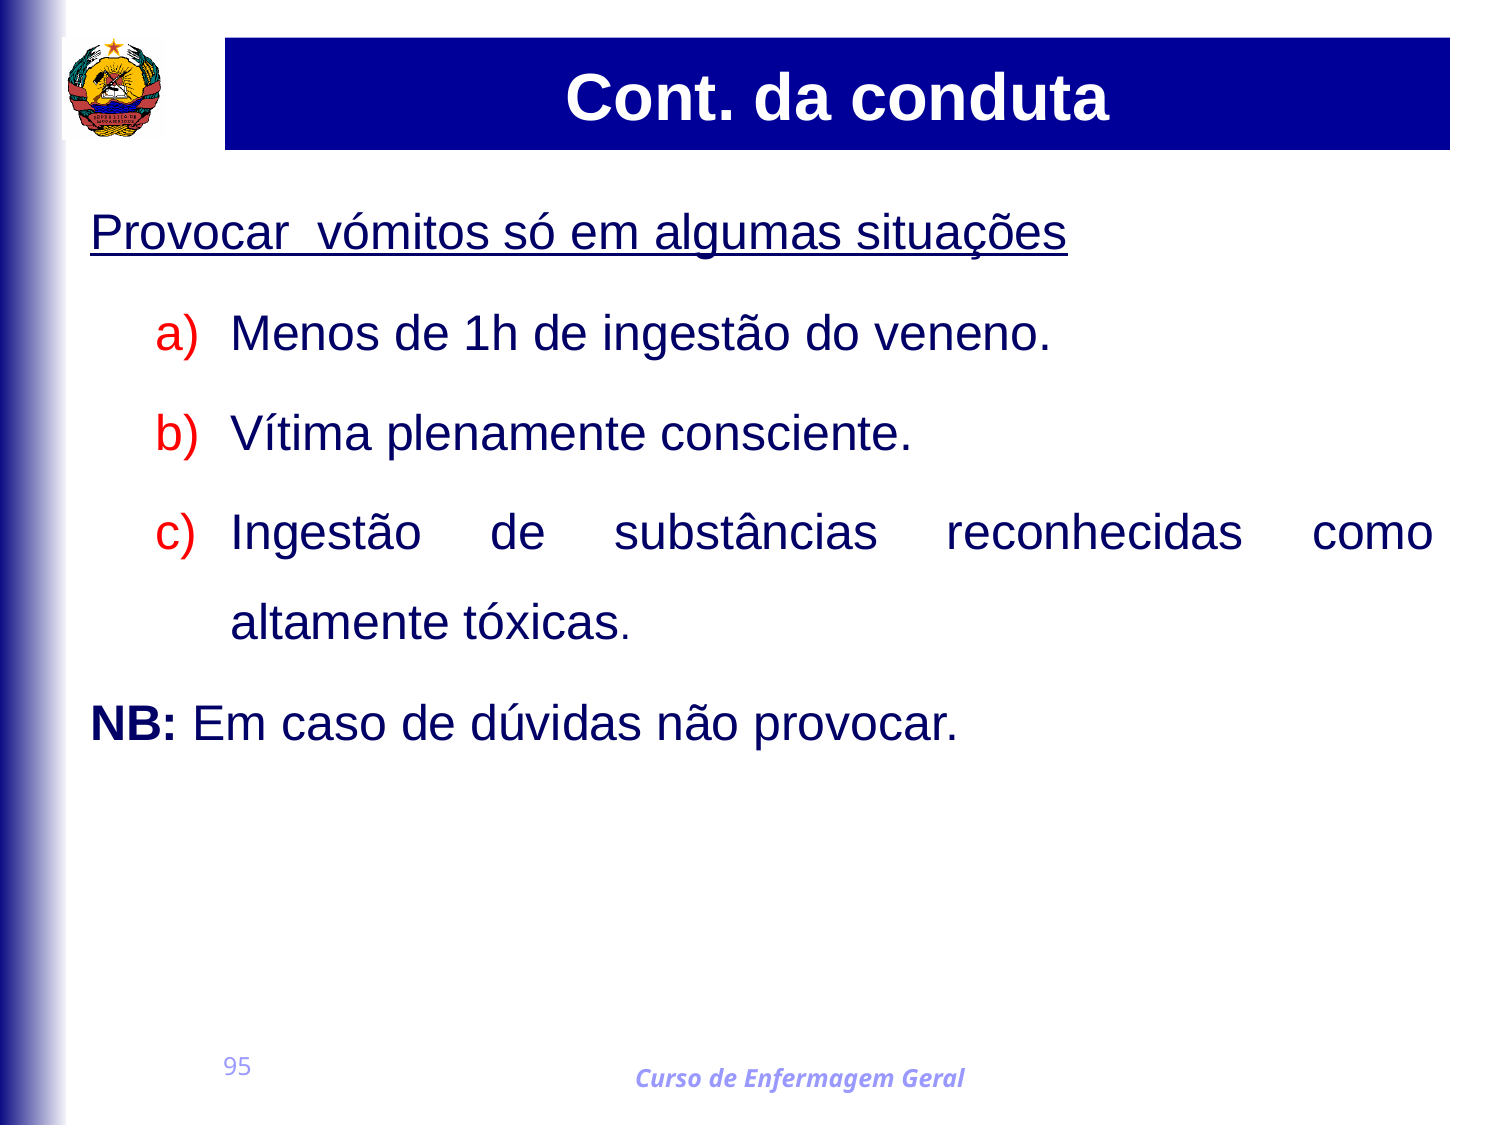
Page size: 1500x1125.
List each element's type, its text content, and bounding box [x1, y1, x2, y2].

footer Curso de Enfermagem Geral [499, 1049, 1101, 1101]
title Cont. da conduta [224, 37, 1451, 151]
slide_number 95 [62, 1037, 413, 1098]
list Provocar vómitos só em algumas situações Menos de 1h de ingestão do veneno. Vítima plenamente consciente. Ingestão de substâncias reconhecidas como altamente tóxicas. NB: Em caso de dúvidas não provocar. [74, 162, 1451, 988]
